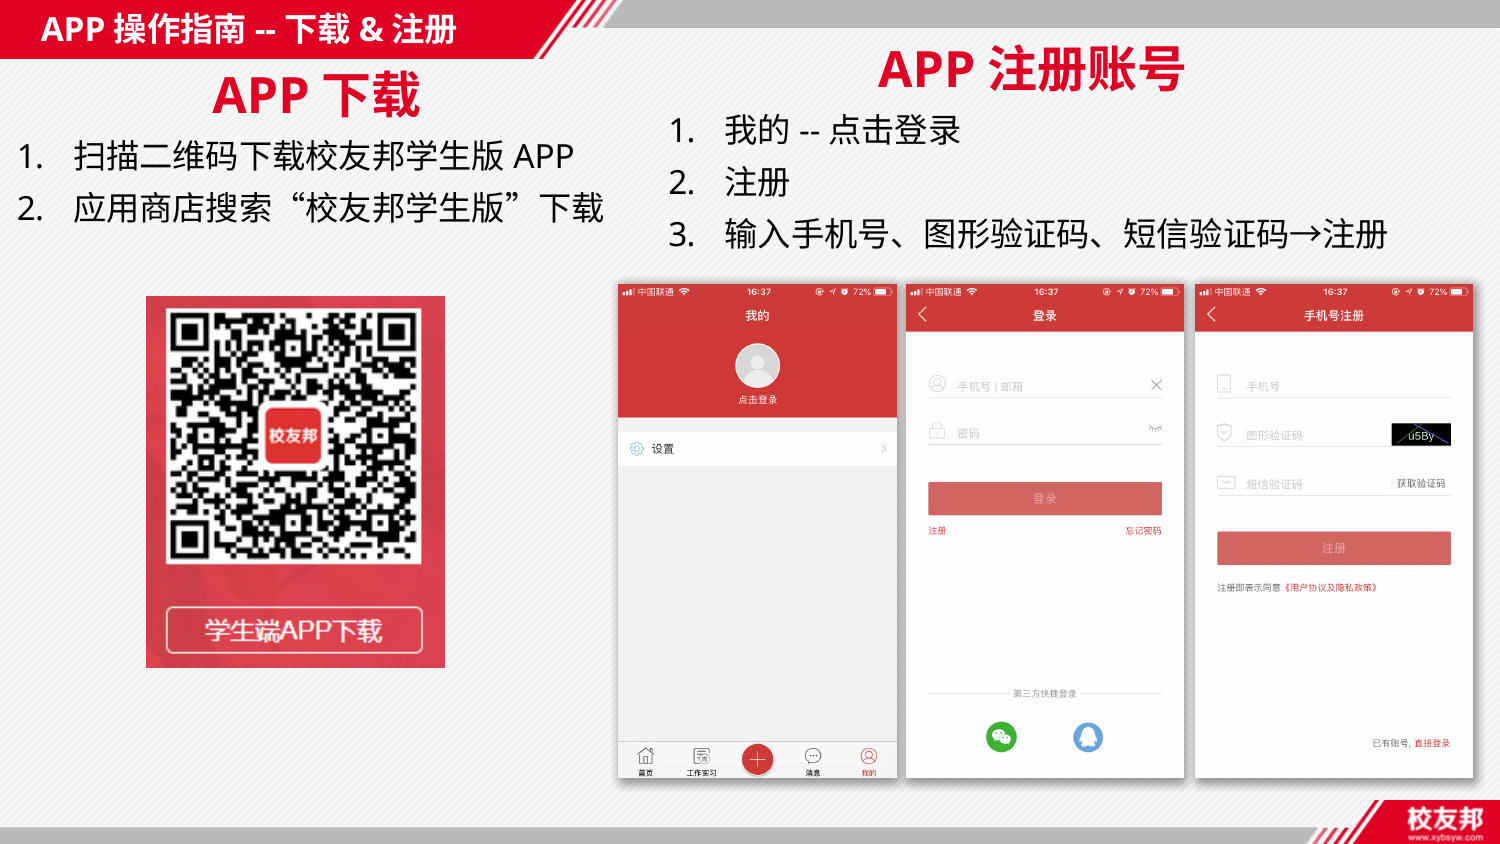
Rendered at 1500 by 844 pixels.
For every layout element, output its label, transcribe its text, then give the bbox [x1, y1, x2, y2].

text_box APP下载 扫描二维码下载校友邦学生版APP 应用商店搜索“校友邦学生版”下载 [2, 56, 633, 235]
picture [0, 0, 1500, 844]
text_box APP操作指南--下载&注册 [24, 1, 521, 56]
text_box APP注册账号 我的--点击登录 注册 输入手机号、图形验证码、短信验证码→注册 [653, 29, 1413, 261]
